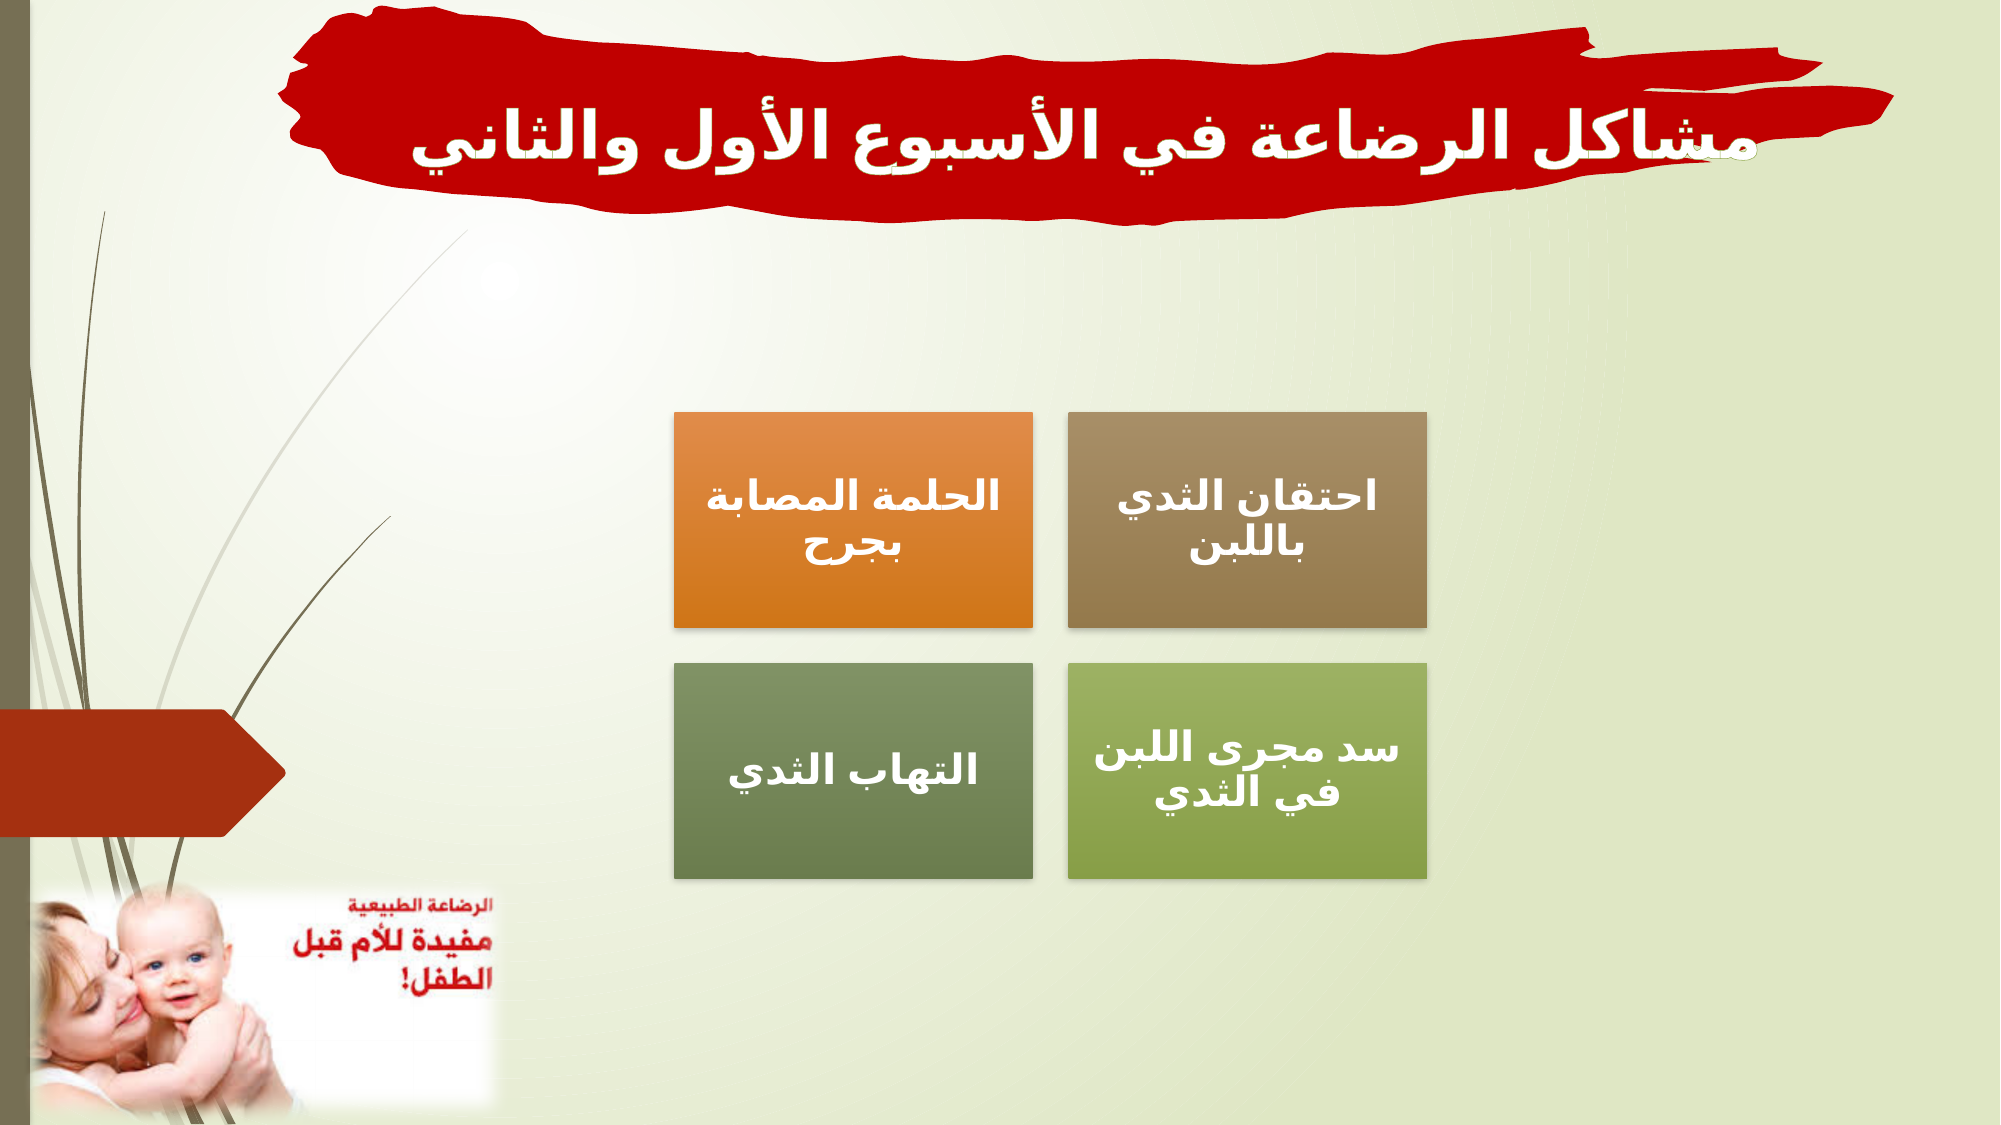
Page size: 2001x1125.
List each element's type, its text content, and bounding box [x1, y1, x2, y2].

picture [22, 873, 513, 1125]
text_box مشاكل الرضاعة في الأسبوع الأول والثاني [277, 5, 1895, 214]
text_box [673, 200, 1428, 1090]
